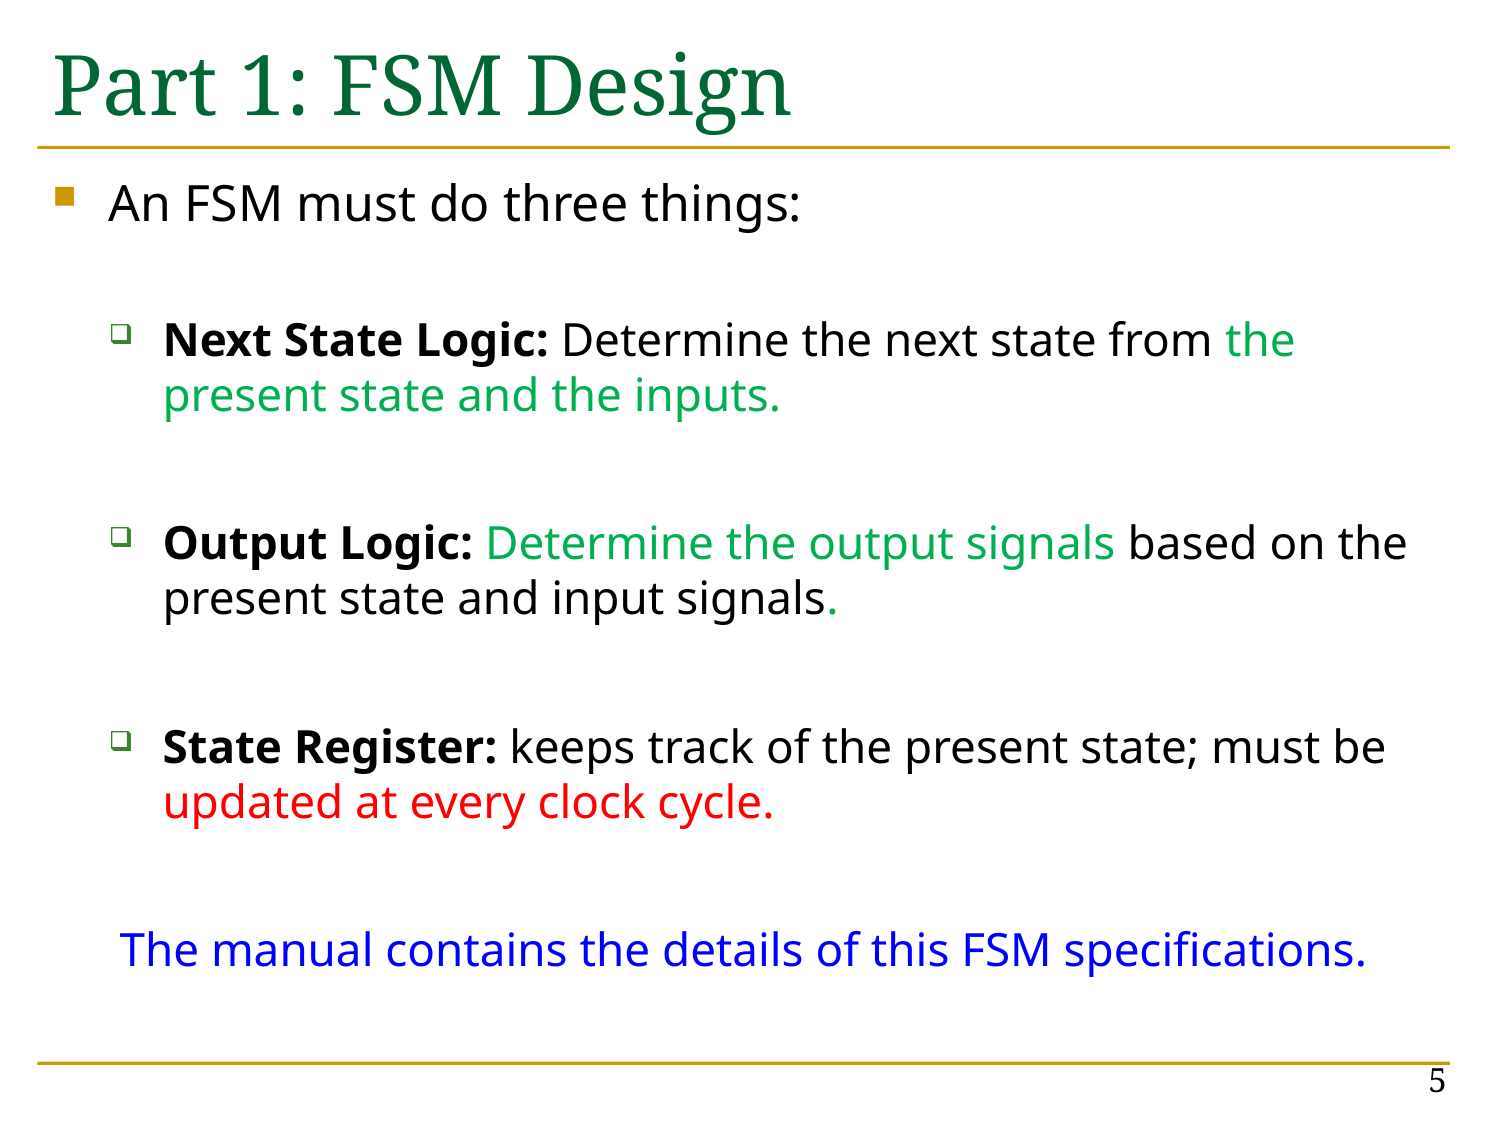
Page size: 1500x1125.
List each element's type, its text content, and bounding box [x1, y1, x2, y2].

slide_number 5 [1111, 1036, 1462, 1112]
list An FSM must do three things: Next State Logic: Determine the next state from the present state and the inputs. Output Logic: Determine the output signals based on the present state and input signals. State Register: keeps track of the present state; must be updated at every clock cycle. The manual contains the details of this FSM specifications. [37, 163, 1450, 1016]
title Part 1: FSM Design [37, 24, 1450, 163]
